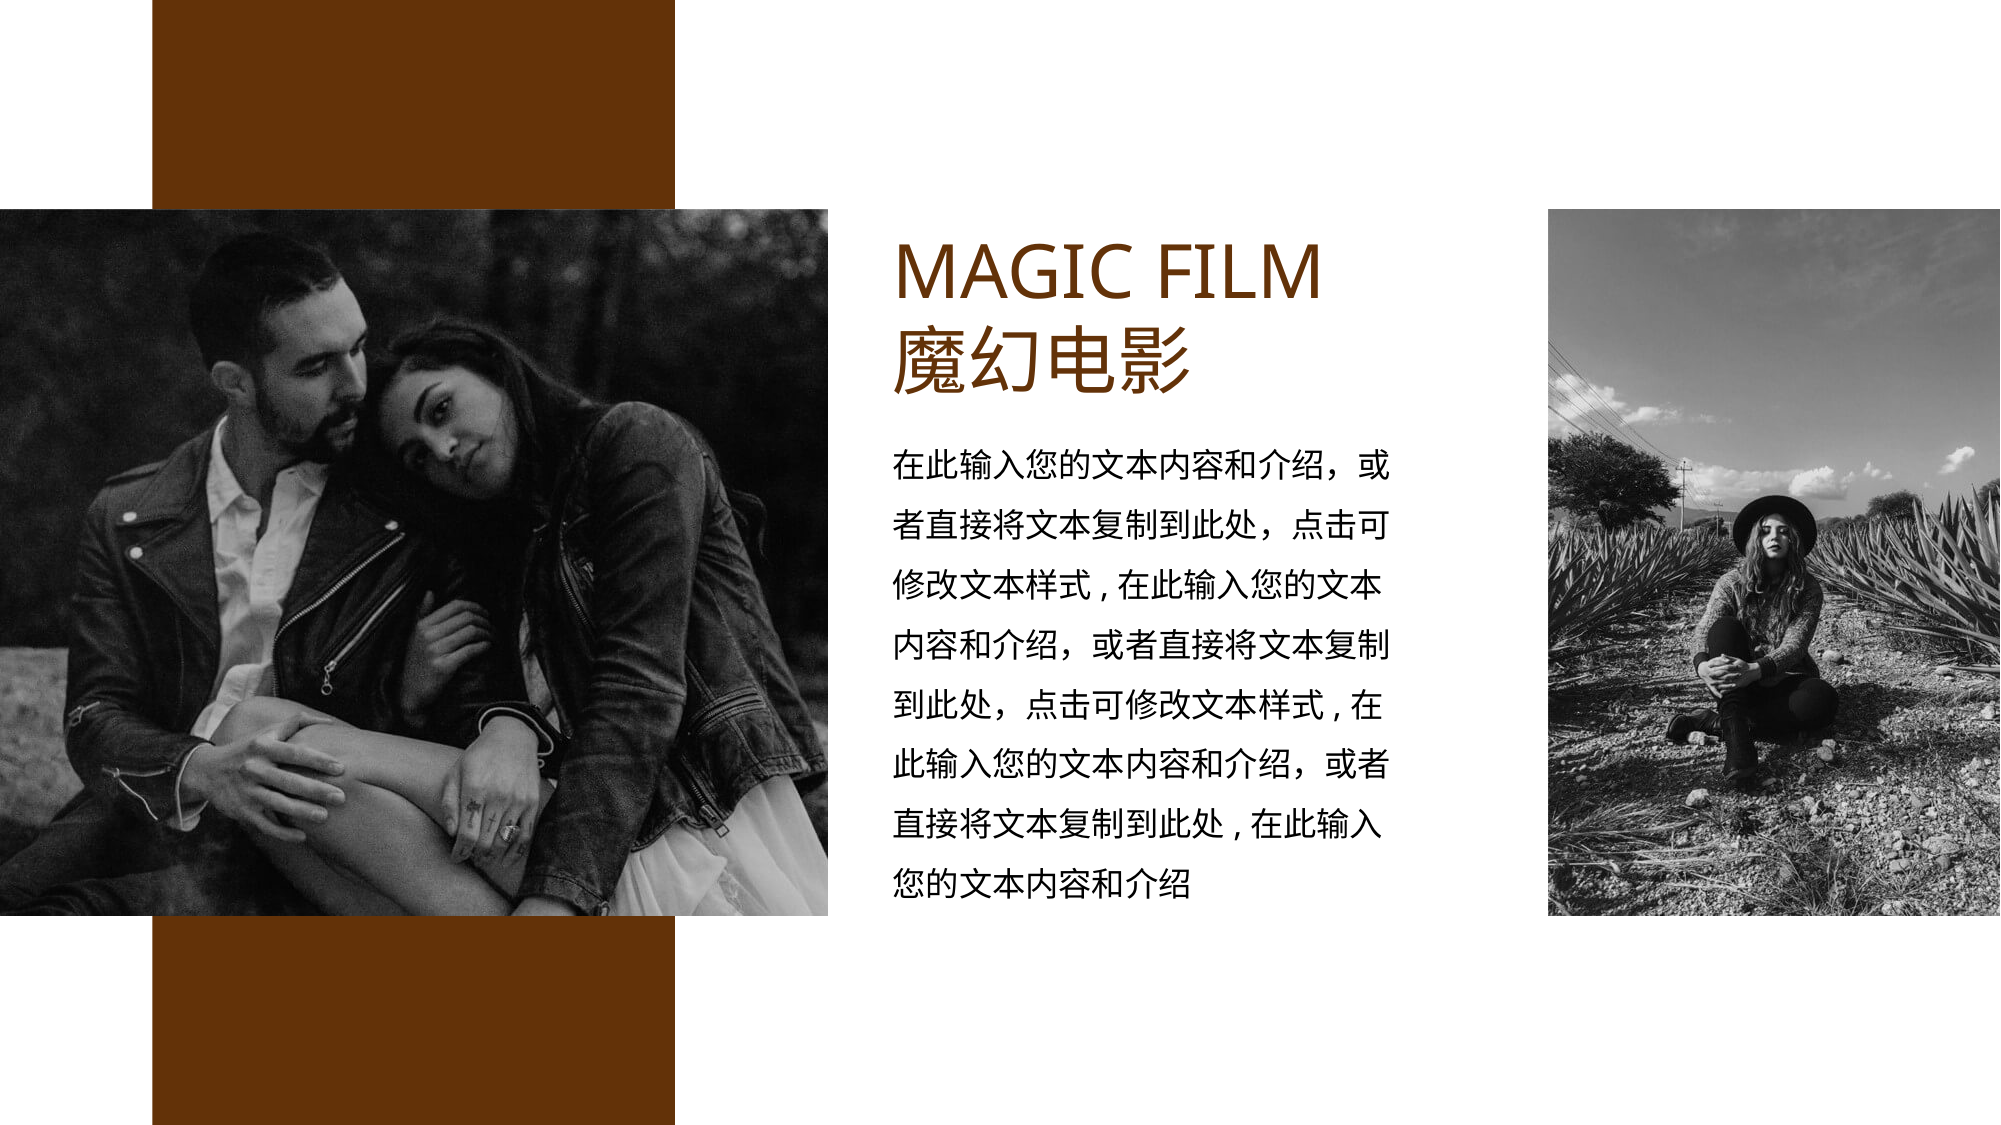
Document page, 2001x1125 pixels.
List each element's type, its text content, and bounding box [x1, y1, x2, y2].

text_box MAGIC FILM 魔幻电影 [878, 216, 1407, 411]
text_box [152, 916, 675, 1125]
text_box 在此输入您的文本内容和介绍，或者直接将文本复制到此处，点击可修改文本样式,在此输入您的文本内容和介绍，或者直接将文本复制到此处，点击可修改文本样式,在此输入您的文本内容和介绍，或者直接将文本复制到此处,在此输入您的文本内容和介绍 [878, 416, 1427, 911]
text_box [152, 0, 675, 209]
picture [1548, 209, 2000, 916]
picture [0, 209, 828, 916]
